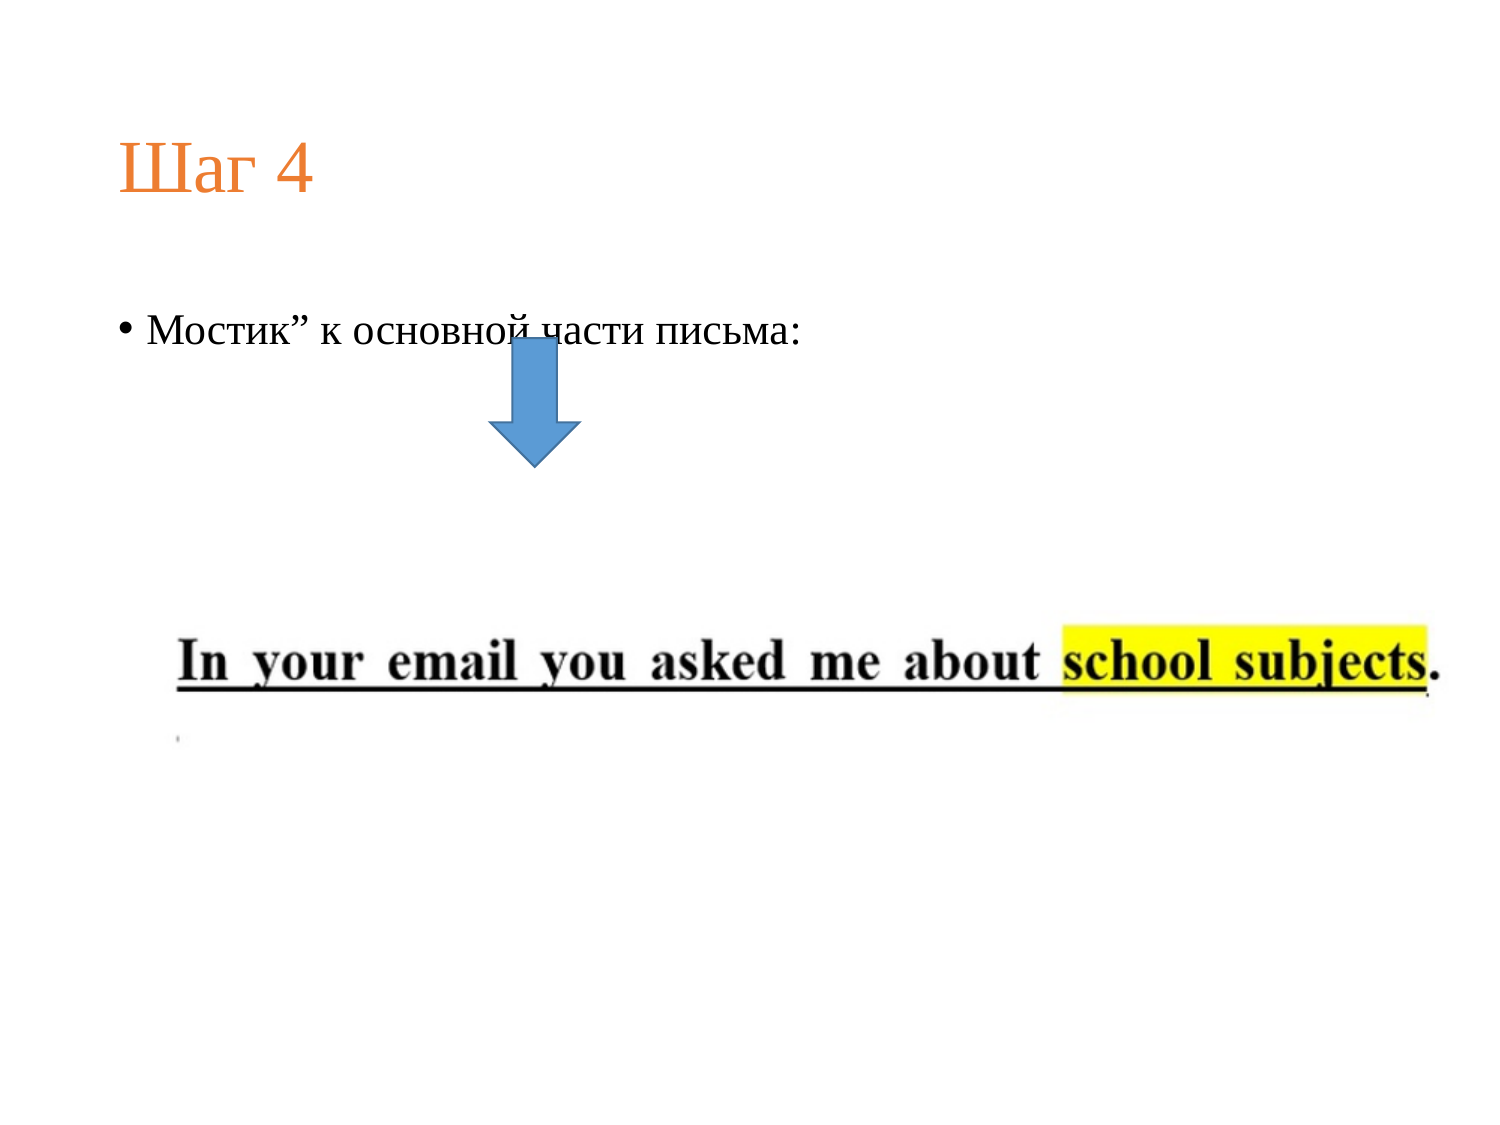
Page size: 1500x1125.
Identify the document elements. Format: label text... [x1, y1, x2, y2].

picture [147, 609, 1459, 799]
text_box [487, 337, 582, 469]
title Шаг 4 [103, 59, 1397, 278]
list Мостик” к основной части письма: [103, 299, 1397, 1014]
